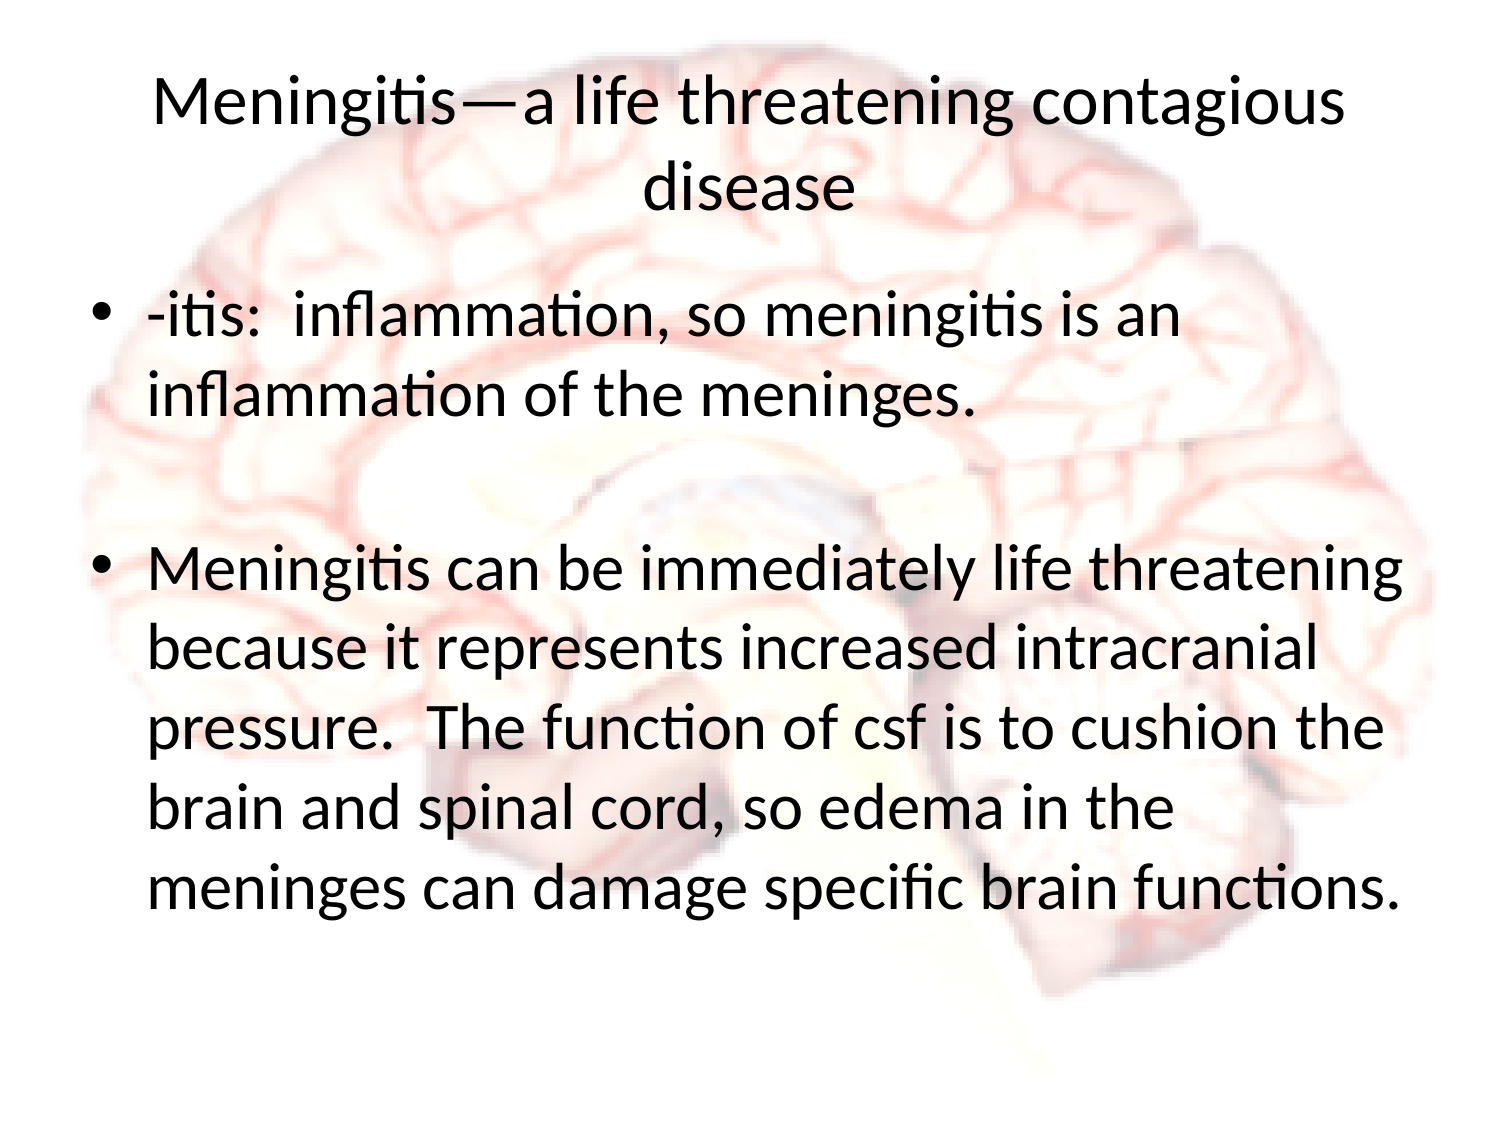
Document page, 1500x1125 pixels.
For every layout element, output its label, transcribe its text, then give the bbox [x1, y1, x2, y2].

title Meningitis—a life threatening contagious disease [75, 45, 1425, 233]
list -itis: inflammation, so meningitis is an inflammation of the meninges. Meningitis can be immediately life threatening because it represents increased intracranial pressure. The function of csf is to cushion the brain and spinal cord, so edema in the meninges can damage specific brain functions. [75, 262, 1425, 1005]
